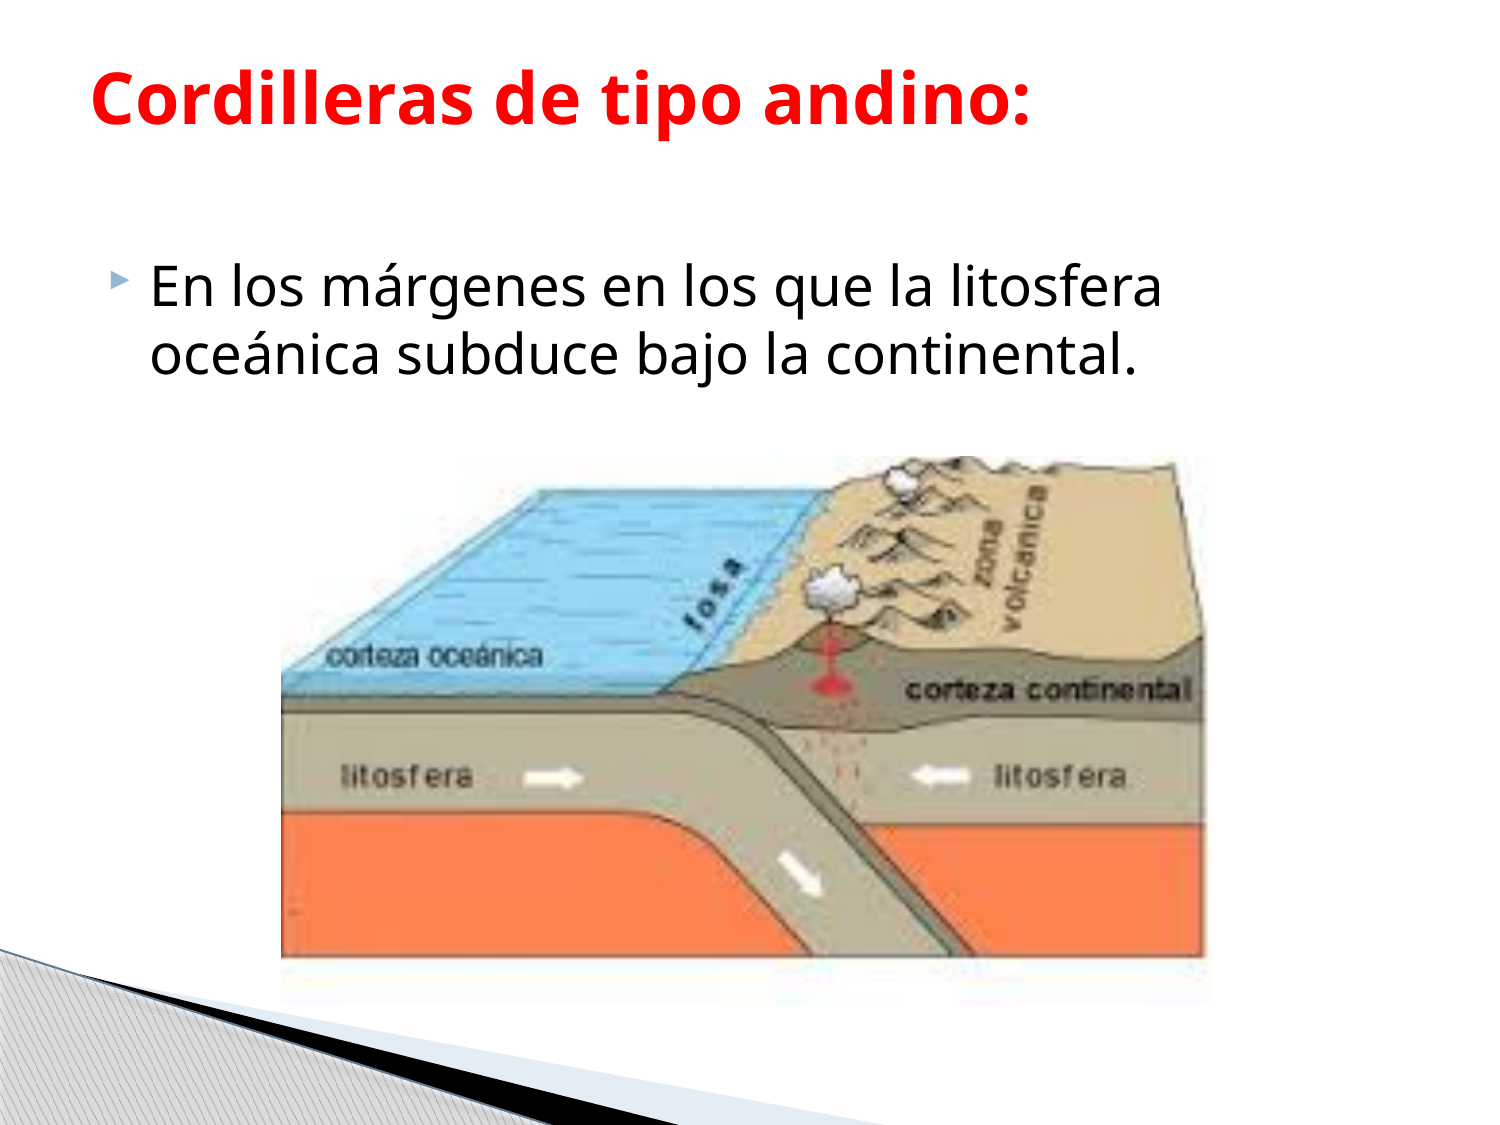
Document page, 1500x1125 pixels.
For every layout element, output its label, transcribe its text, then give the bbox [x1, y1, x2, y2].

picture [280, 456, 1213, 1006]
list En los márgenes en los que la litosfera oceánica subduce bajo la continental. [75, 243, 1425, 986]
title Cordilleras de tipo andino: [75, 45, 1425, 233]
